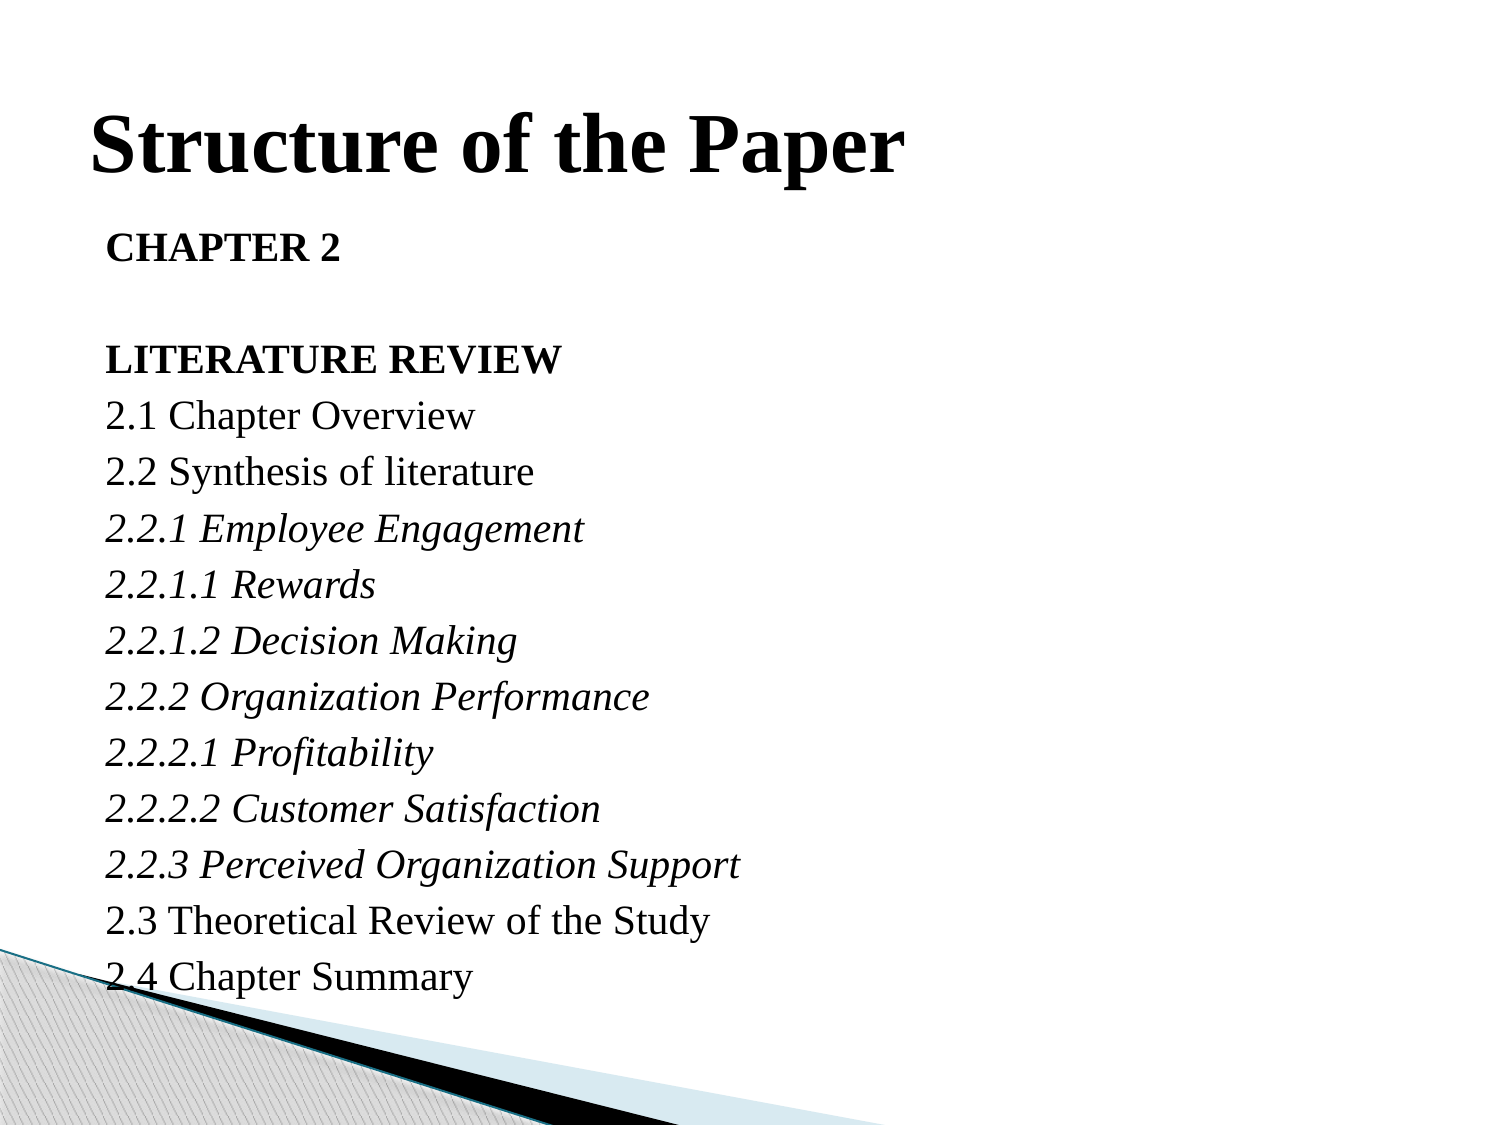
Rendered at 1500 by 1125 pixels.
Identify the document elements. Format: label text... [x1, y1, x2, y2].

title Structure of the Paper [75, 45, 1425, 233]
list CHAPTER 2 LITERATURE REVIEW 2.1 Chapter Overview 2.2 Synthesis of literature 2.2.1 Employee Engagement 2.2.1.1 Rewards 2.2.1.2 Decision Making 2.2.2 Organization Performance 2.2.2.1 Profitability 2.2.2.2 Customer Satisfaction 2.2.3 Perceived Organization Support 2.3 Theoretical Review of the Study 2.4 Chapter Summary [75, 233, 1425, 1007]
